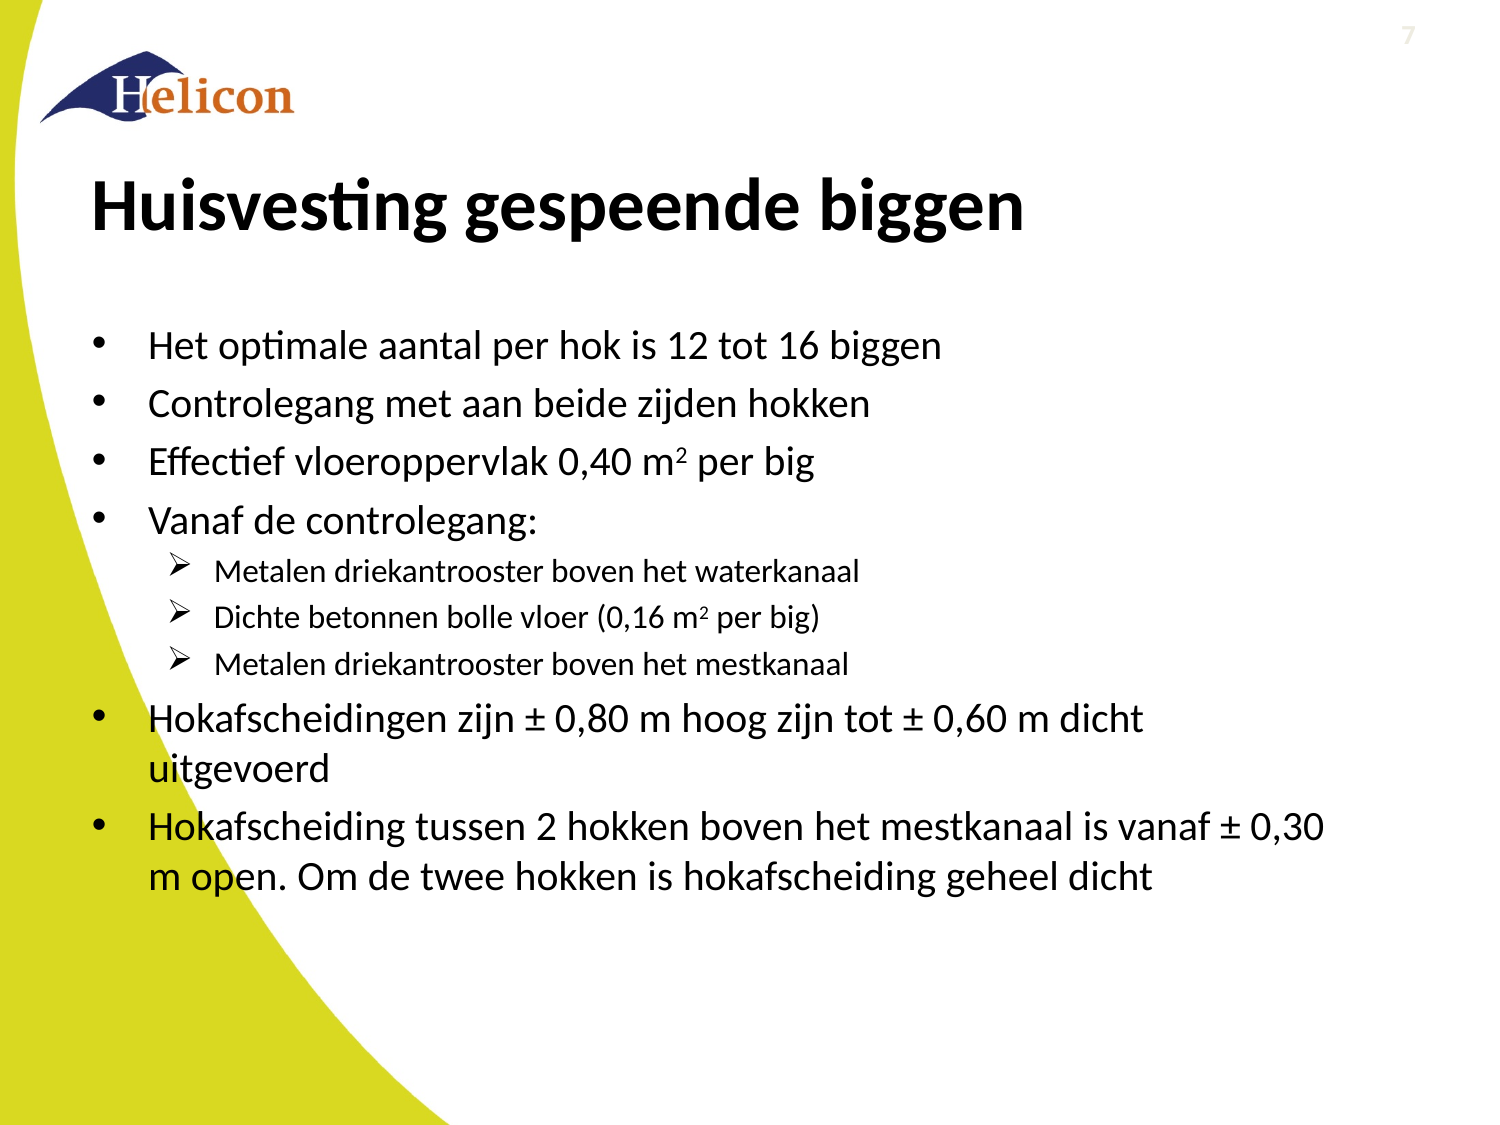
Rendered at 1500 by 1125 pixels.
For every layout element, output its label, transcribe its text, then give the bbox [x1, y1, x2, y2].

text_box 7 [1080, 11, 1431, 91]
picture [0, 0, 1500, 1125]
list Het optimale aantal per hok is 12 tot 16 biggen Controlegang met aan beide zijden hokken Effectief vloeroppervlak 0,40 m2 per big Vanaf de controlegang: Metalen driekantrooster boven het waterkanaal Dichte betonnen bolle vloer (0,16 m2 per big) Metalen driekantrooster boven het mestkanaal Hokafscheidingen zijn ± 0,80 m hoog zijn tot ± 0,60 m dicht uitgevoerd Hokafscheiding tussen 2 hokken boven het mestkanaal is vanaf ± 0,30 m open. Om de twee hokken is hokafscheiding geheel dicht [76, 309, 1353, 1125]
title Huisvesting gespeende biggen [76, 106, 1427, 294]
